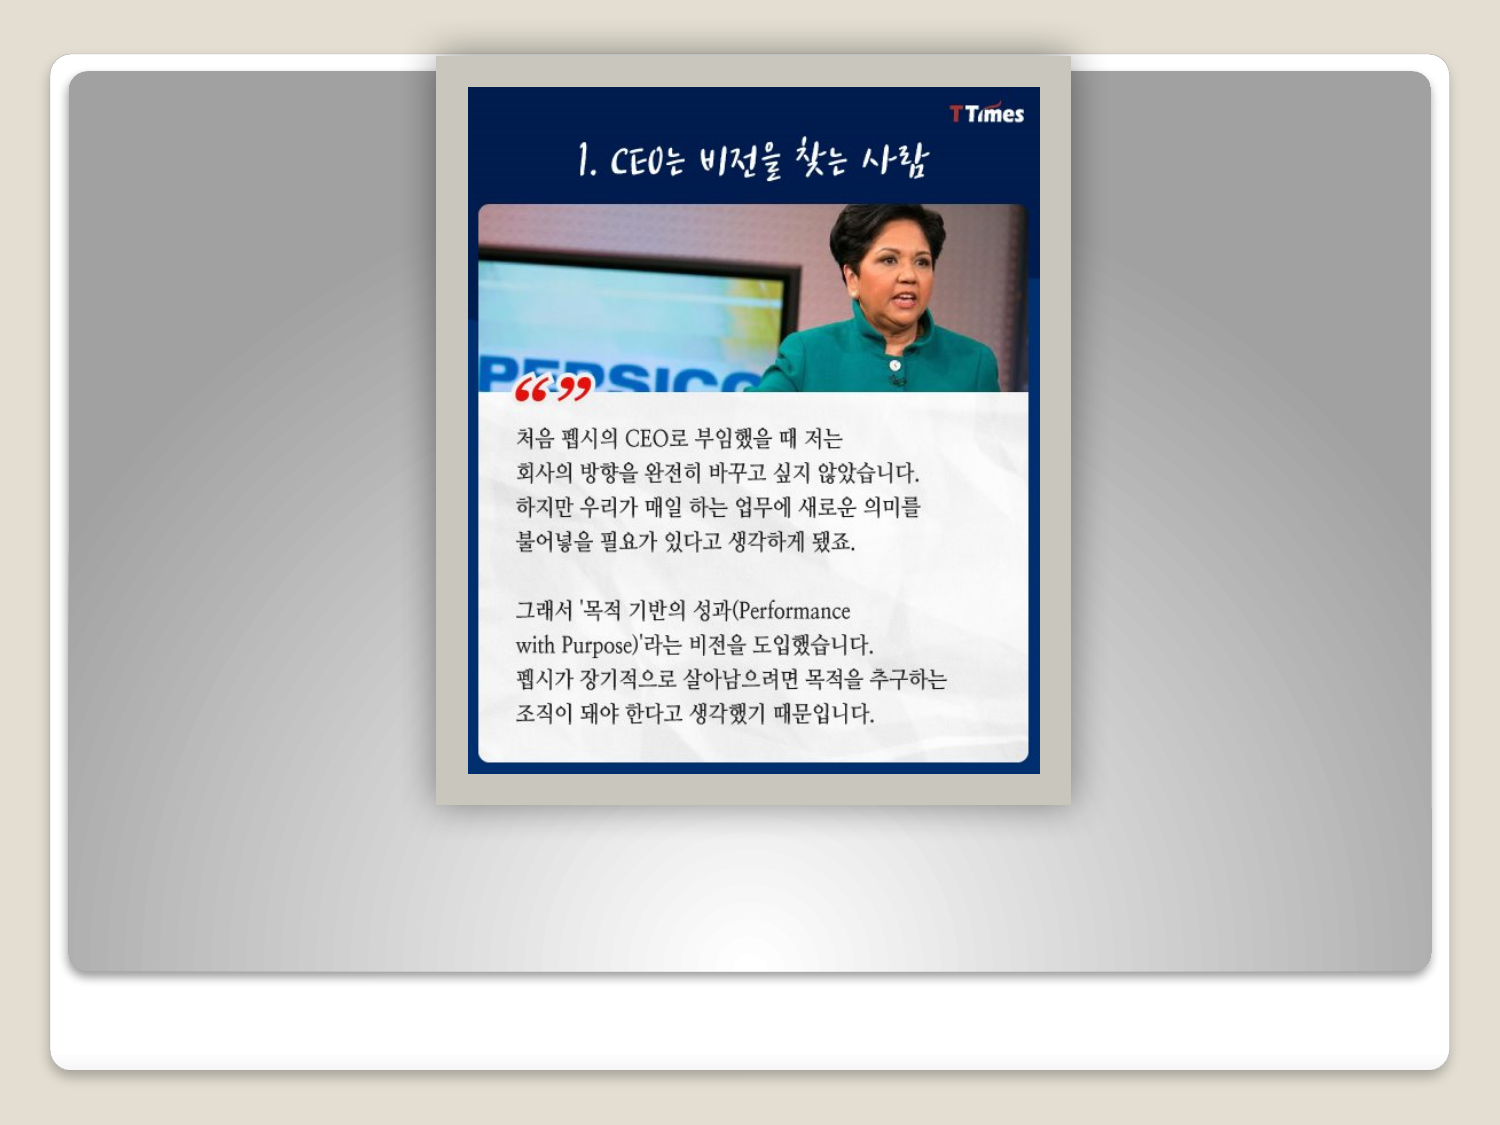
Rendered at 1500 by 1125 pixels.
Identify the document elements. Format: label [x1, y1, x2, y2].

list [467, 86, 1041, 775]
